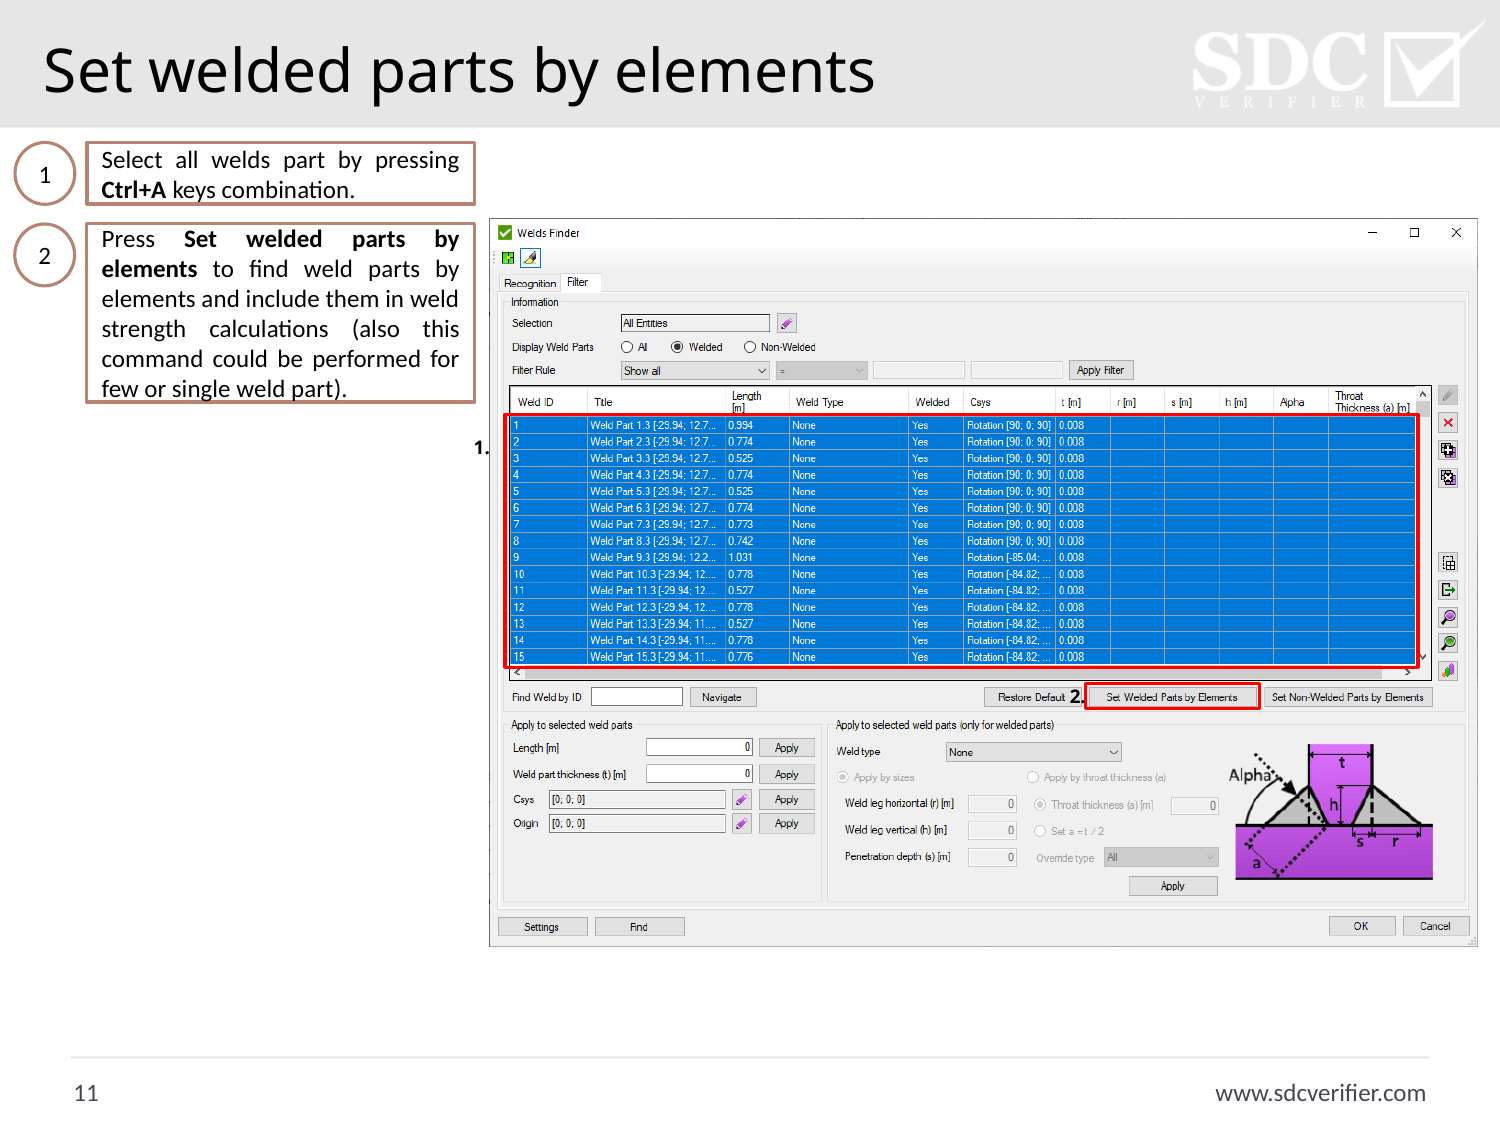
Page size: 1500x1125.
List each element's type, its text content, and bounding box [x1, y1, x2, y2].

text_box 2 [13, 222, 77, 288]
footer www.sdcverifier.com [1200, 1072, 1443, 1111]
text_box 1 [13, 140, 77, 206]
title Set welded parts by elements [29, 24, 1478, 113]
text_box Press Set welded parts by elements to find weld parts by elements and include them in weld strength calculations (also this command could be performed for few or single weld part). [85, 222, 476, 404]
slide_number 11 [58, 1073, 163, 1109]
picture [0, 0, 1500, 1125]
text_box 1. [458, 428, 483, 466]
text_box Select all welds part by pressing Ctrl+A keys combination. [85, 141, 476, 206]
